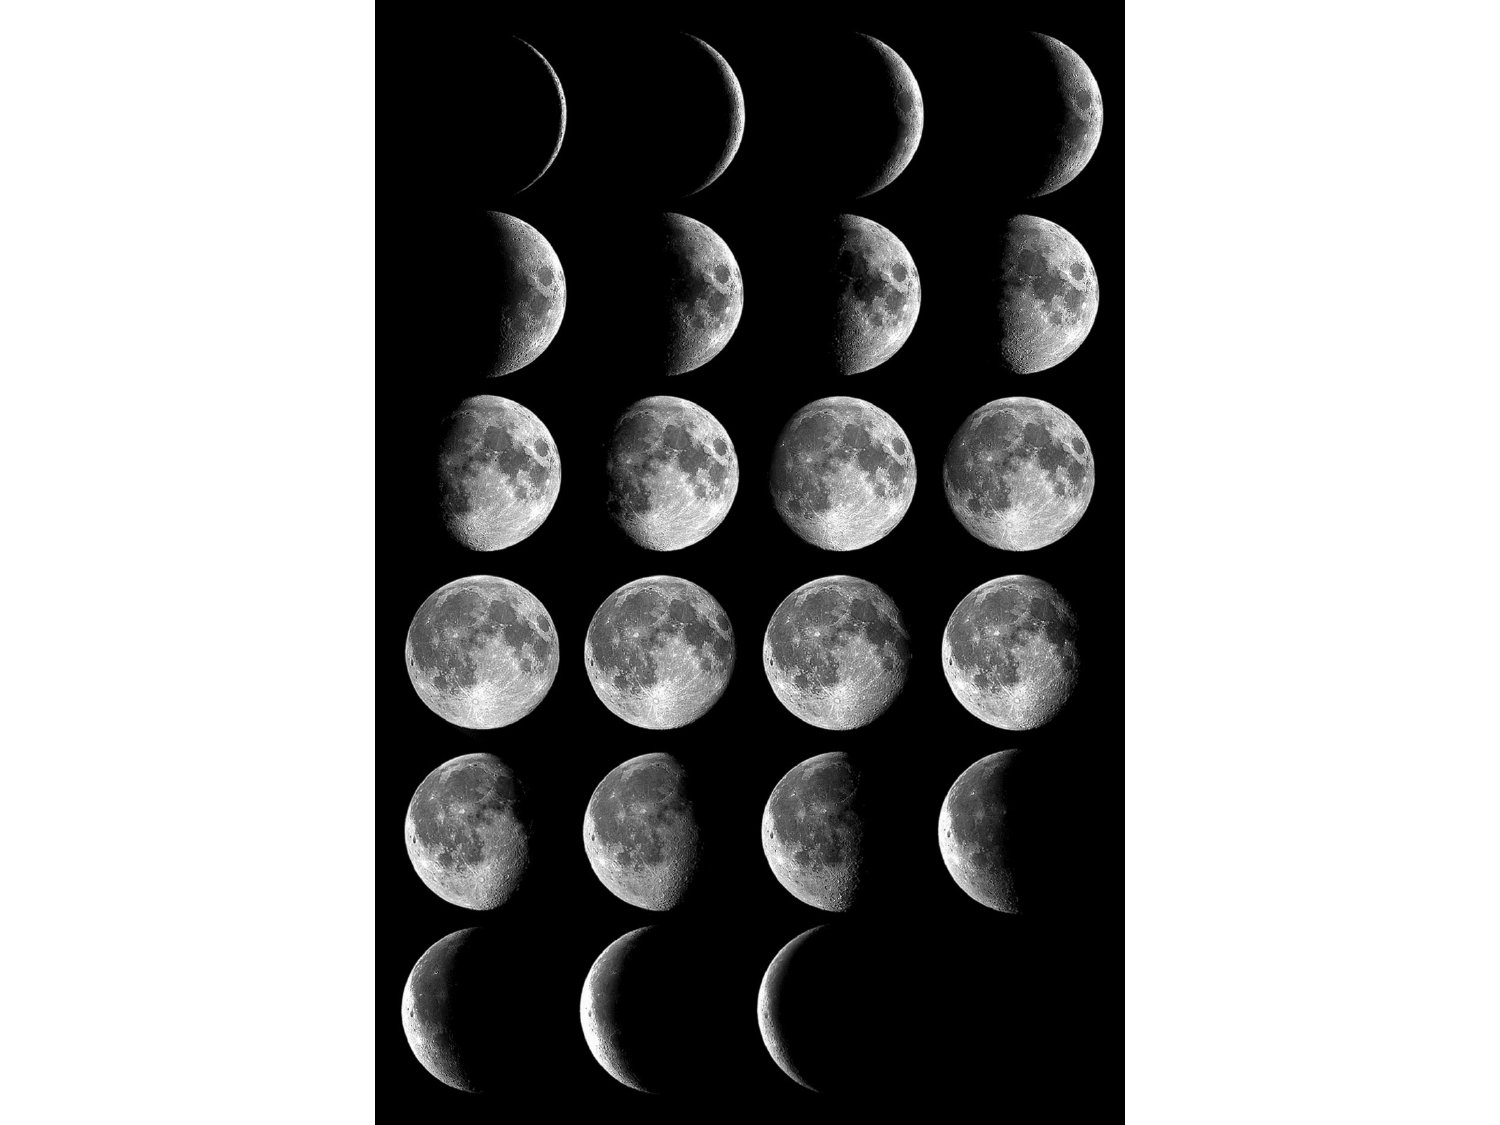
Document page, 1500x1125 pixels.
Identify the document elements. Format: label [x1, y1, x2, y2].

picture [374, 0, 1126, 1125]
